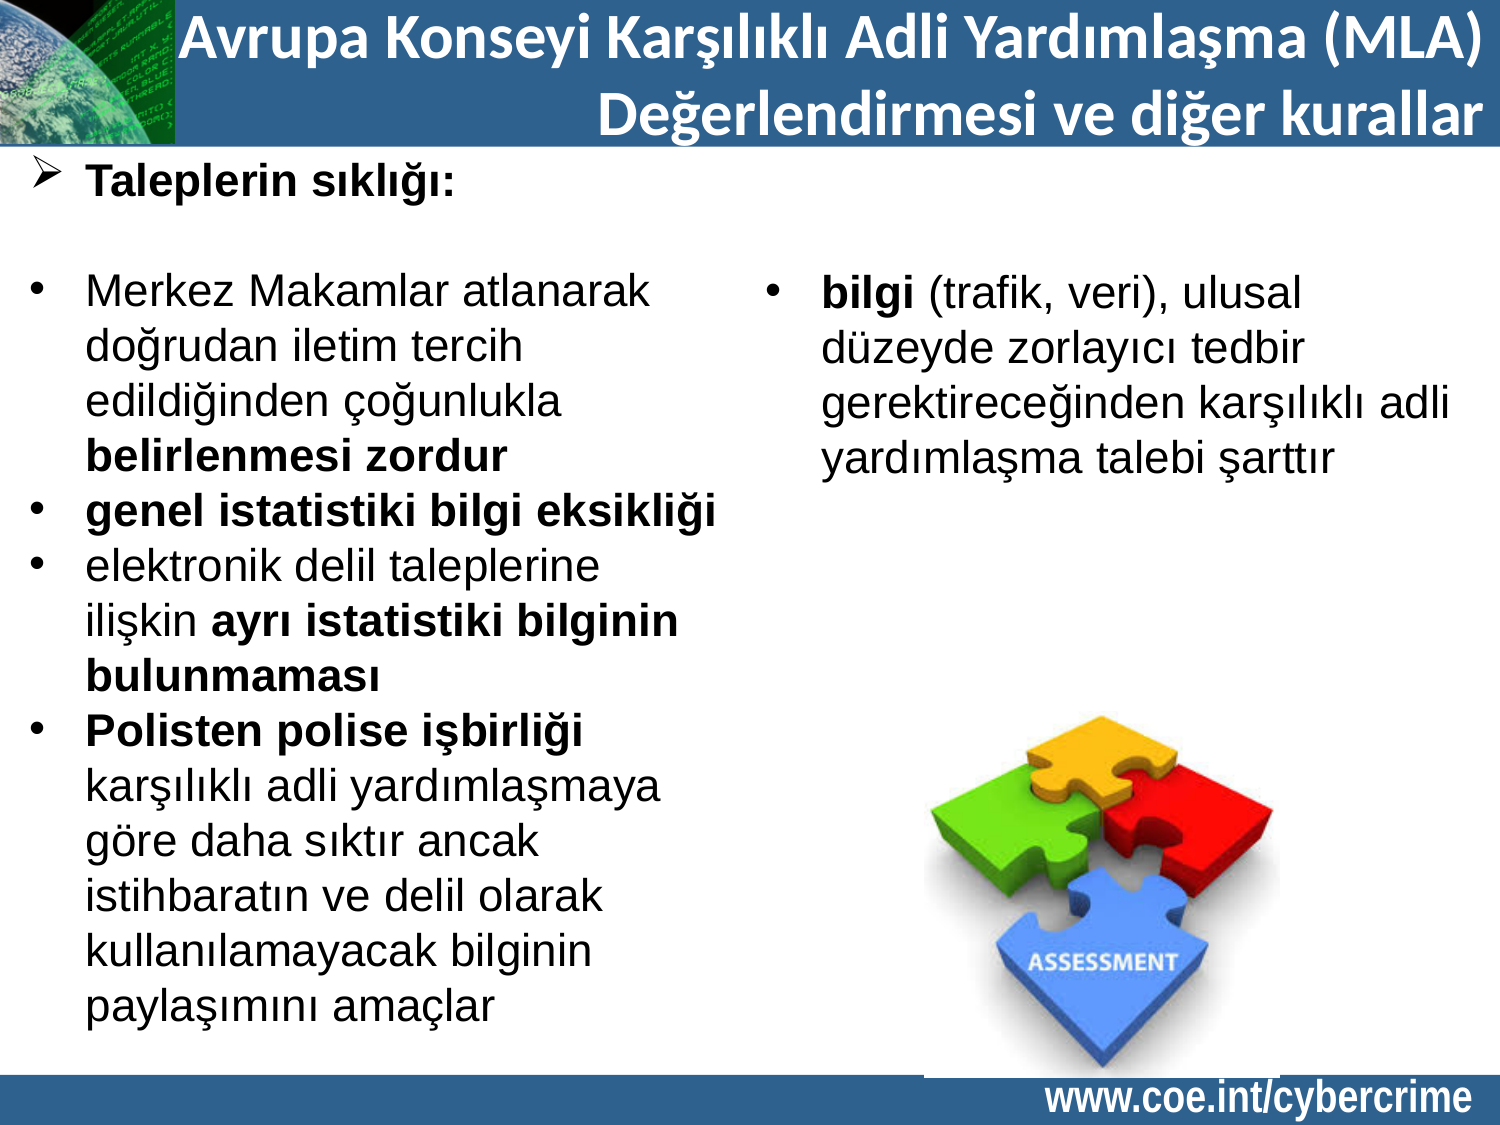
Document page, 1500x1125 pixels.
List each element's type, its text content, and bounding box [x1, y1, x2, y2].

text_box bilgi (trafik, veri), ulusal düzeyde zorlayıcı tedbir gerektireceğinden karşılıklı adli yardımlaşma talebi şarttır [749, 254, 1500, 490]
text_box www.coe.int/cybercrime [1030, 1059, 1500, 1125]
text_box Taleplerin sıklığı: Merkez Makamlar atlanarak doğrudan iletim tercih edildiğinden çoğunlukla belirlenmesi zordur genel istatistiki bilgi eksikliği elektronik delil taleplerine ilişkin ayrı istatistiki bilginin bulunmaması Polisten polise işbirliği karşılıklı adli yardımlaşmaya göre daha sıktır ancak istihbaratın ve delil olarak kullanılamayacak bilginin paylaşımını amaçlar [14, 143, 765, 1038]
picture [0, 0, 175, 144]
text_box [0, 1073, 1030, 1125]
picture [924, 710, 1280, 1079]
text_box Avrupa Konseyi Karşılıklı Adli Yardımlaşma (MLA) Değerlendirmesi ve diğer kurallar [179, 0, 1500, 149]
